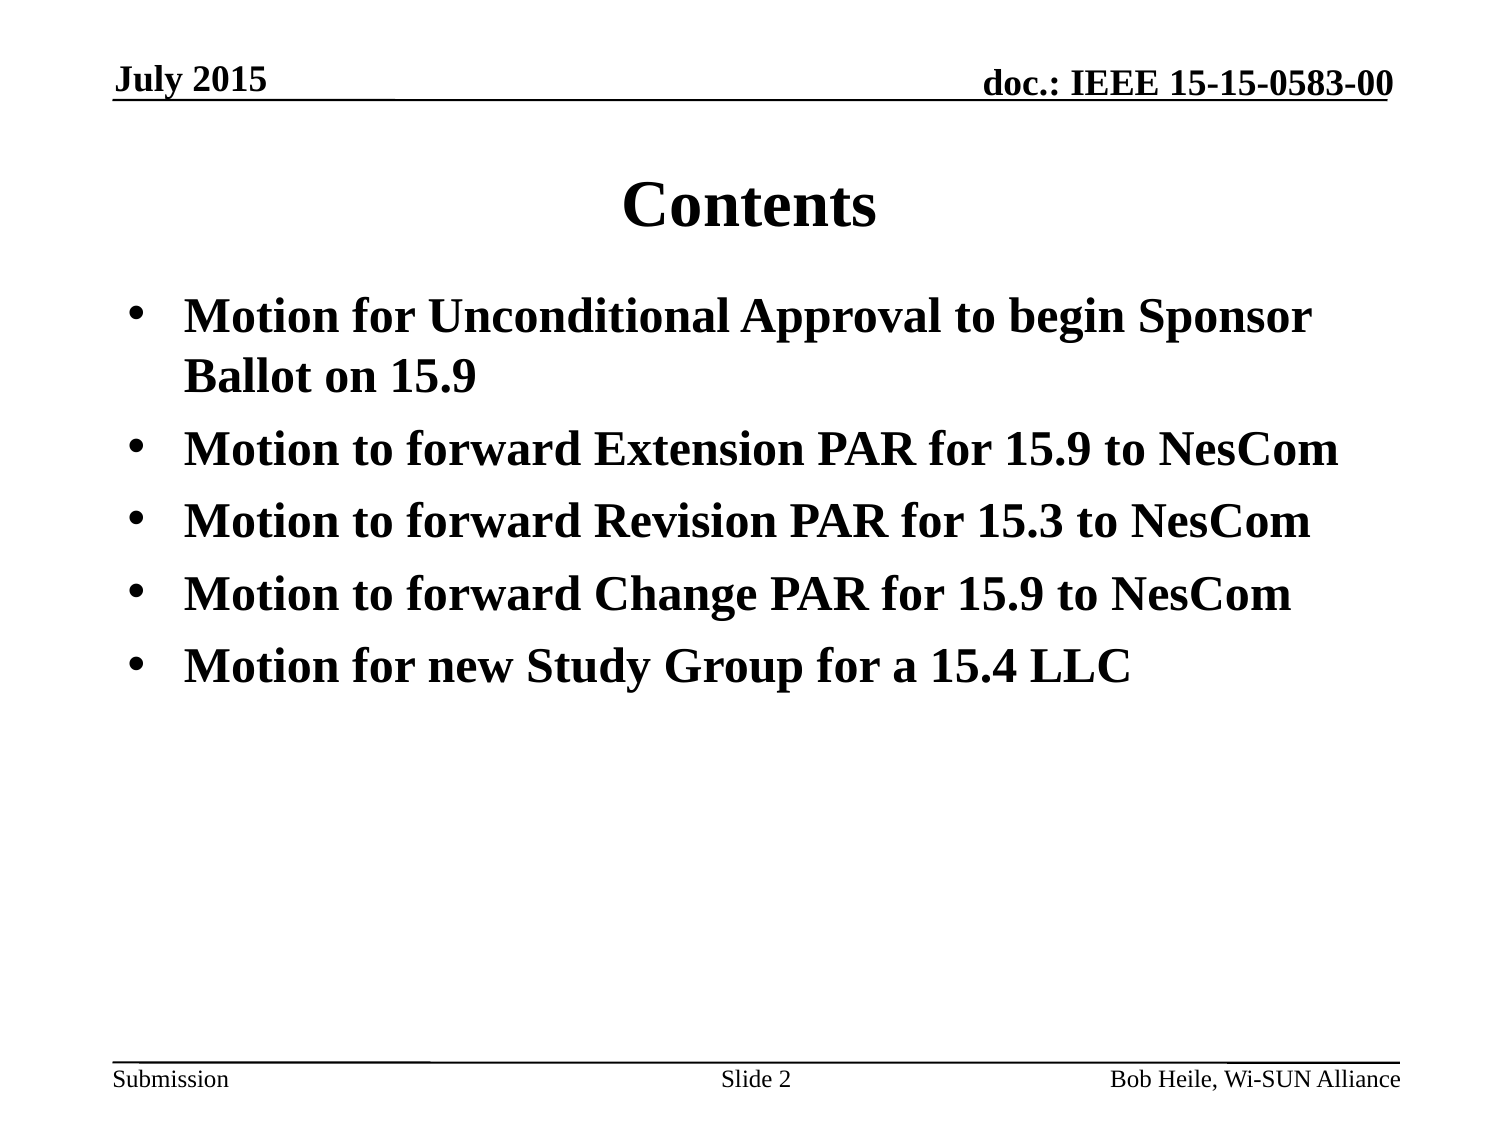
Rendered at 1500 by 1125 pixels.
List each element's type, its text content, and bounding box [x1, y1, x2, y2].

slide_number Slide 2 [712, 1061, 800, 1123]
title Contents [112, 112, 1388, 274]
list Motion for Unconditional Approval to begin Sponsor Ballot on 15.9 Motion to forward Extension PAR for 15.9 to NesCom Motion to forward Revision PAR for 15.3 to NesCom Motion to forward Change PAR for 15.9 to NesCom Motion for new Study Group for a 15.4 LLC [112, 274, 1388, 950]
footer Bob Heile, Wi-SUN Alliance [878, 1061, 1402, 1093]
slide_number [114, 54, 423, 100]
